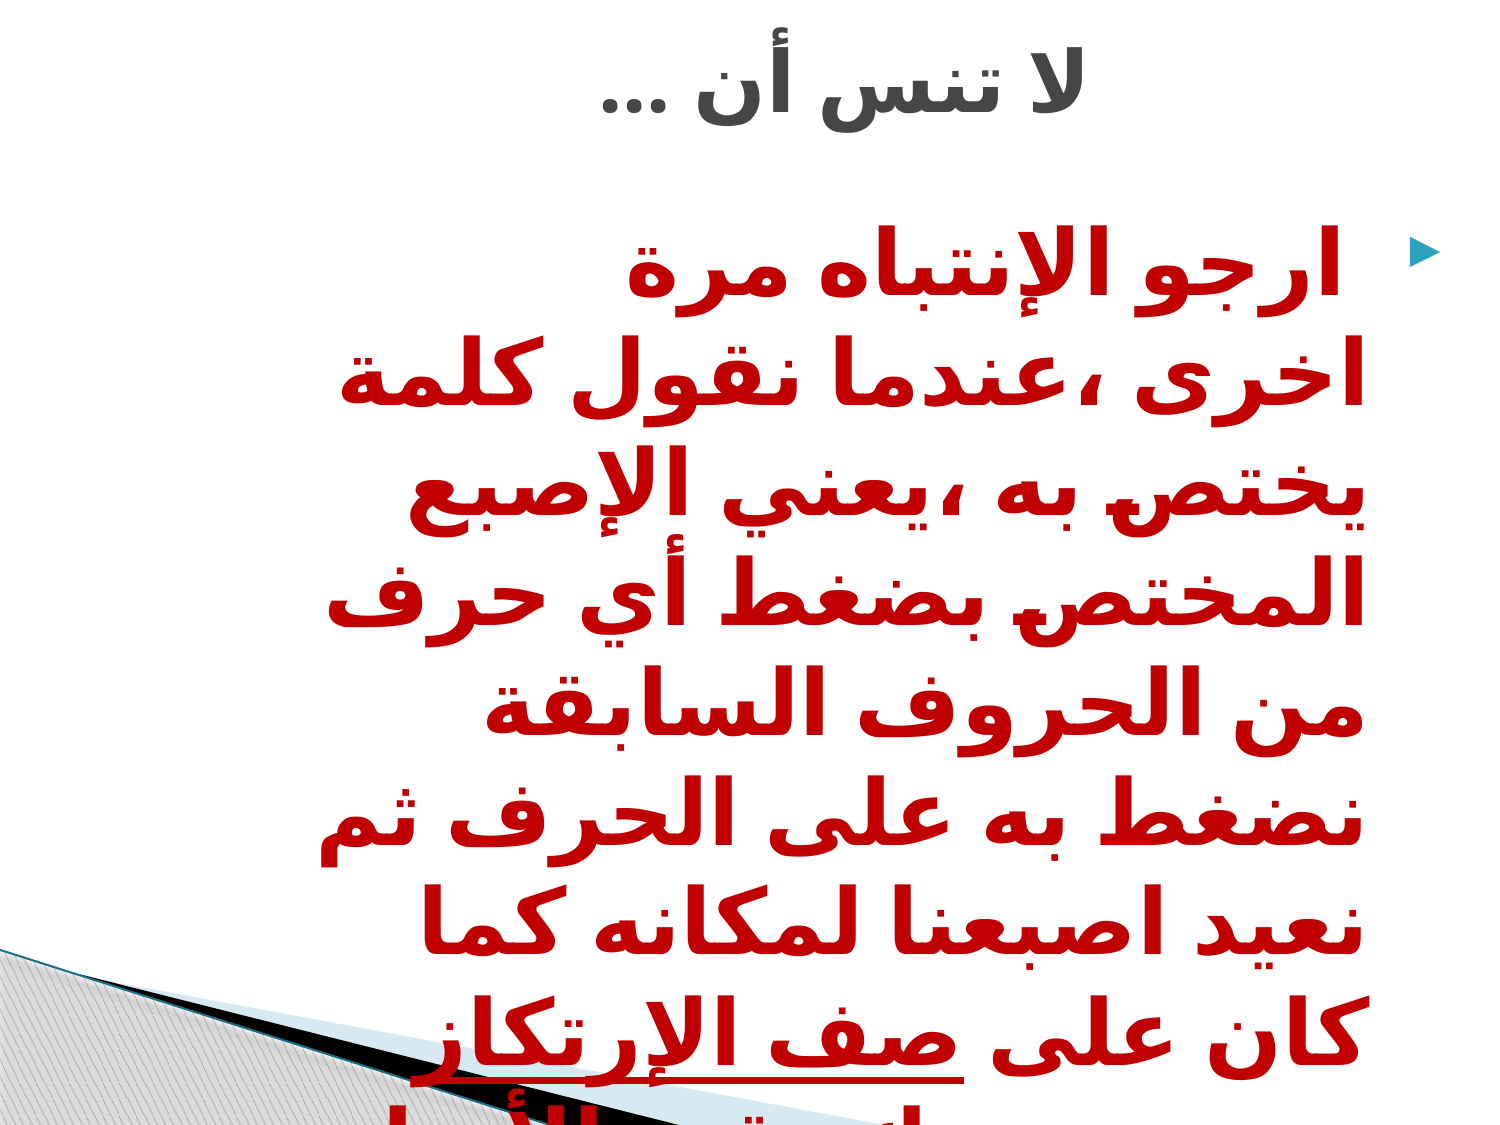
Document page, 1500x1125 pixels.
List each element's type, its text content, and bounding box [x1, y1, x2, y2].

list ارجو الإنتباه مرة اخرى ،عندما نقول كلمة يختص به ،يعني الإصبع المختص بضغط أي حرف من الحروف السابقة نضغط به على الحرف ثم نعيد اصبعنا لمكانه كما كان على صف الإرتكاز بدون تحريك بقية الأصابع. [230, 196, 1461, 1035]
title لا تنس أن ... [230, 19, 1461, 138]
